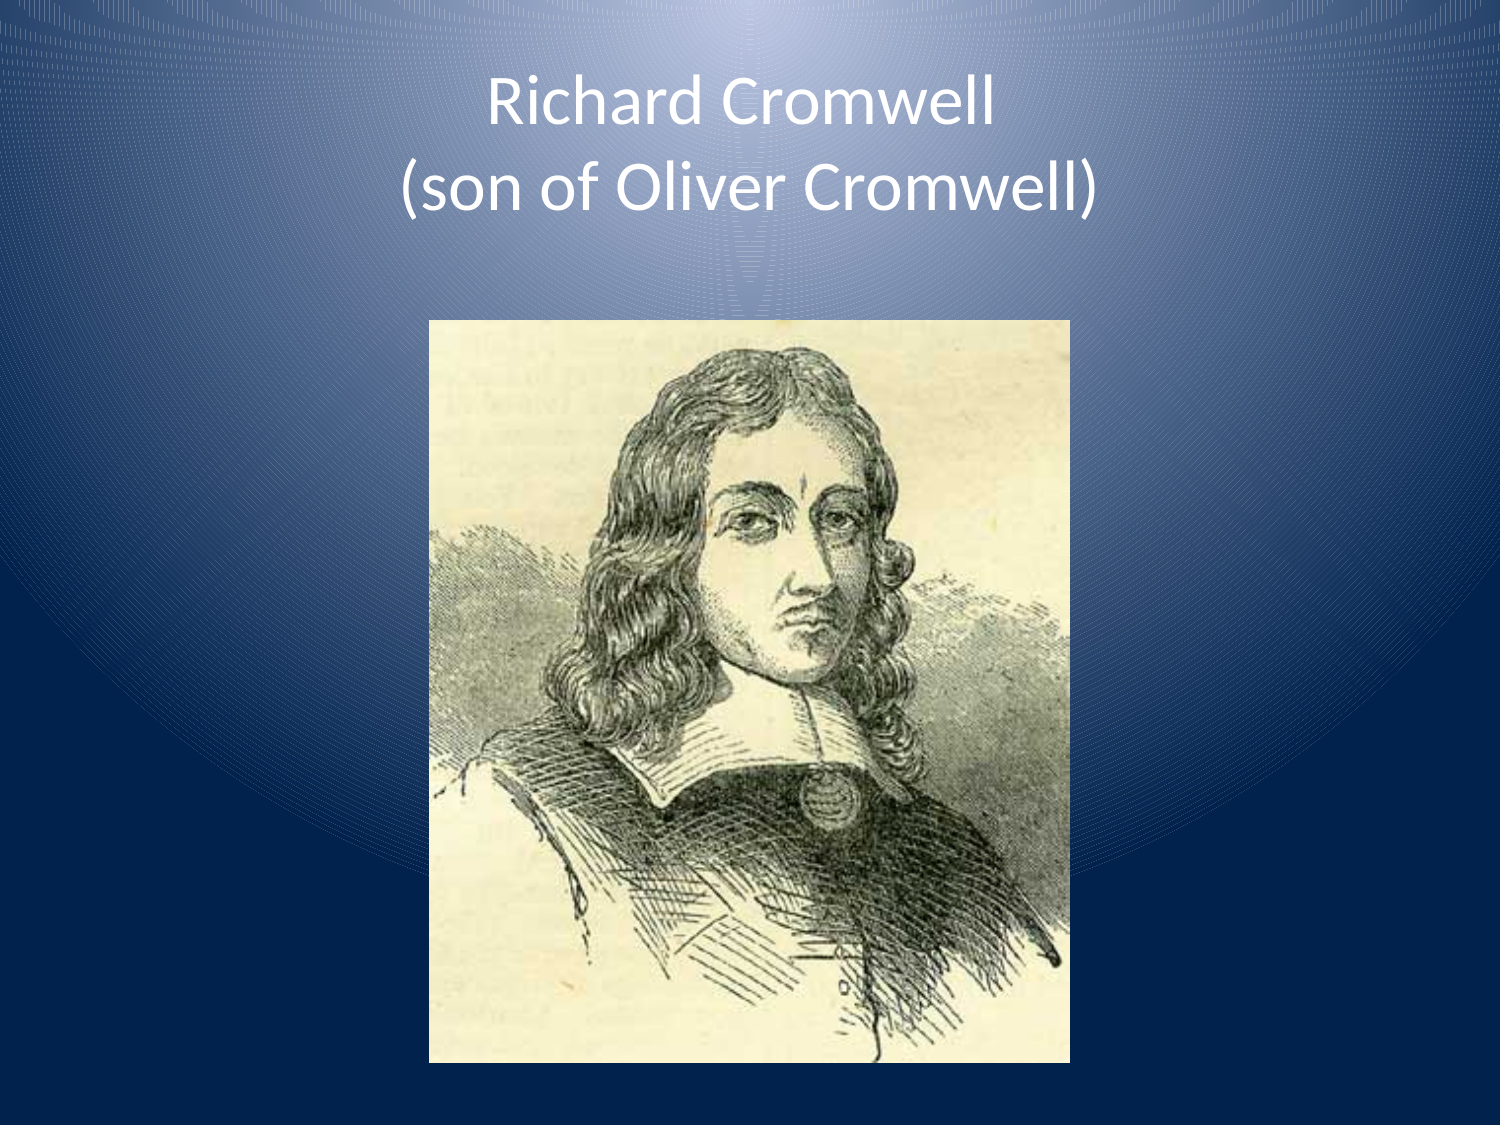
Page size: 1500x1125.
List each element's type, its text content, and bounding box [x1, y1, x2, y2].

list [429, 319, 1071, 1063]
title Richard Cromwell (son of Oliver Cromwell) [75, 45, 1425, 233]
